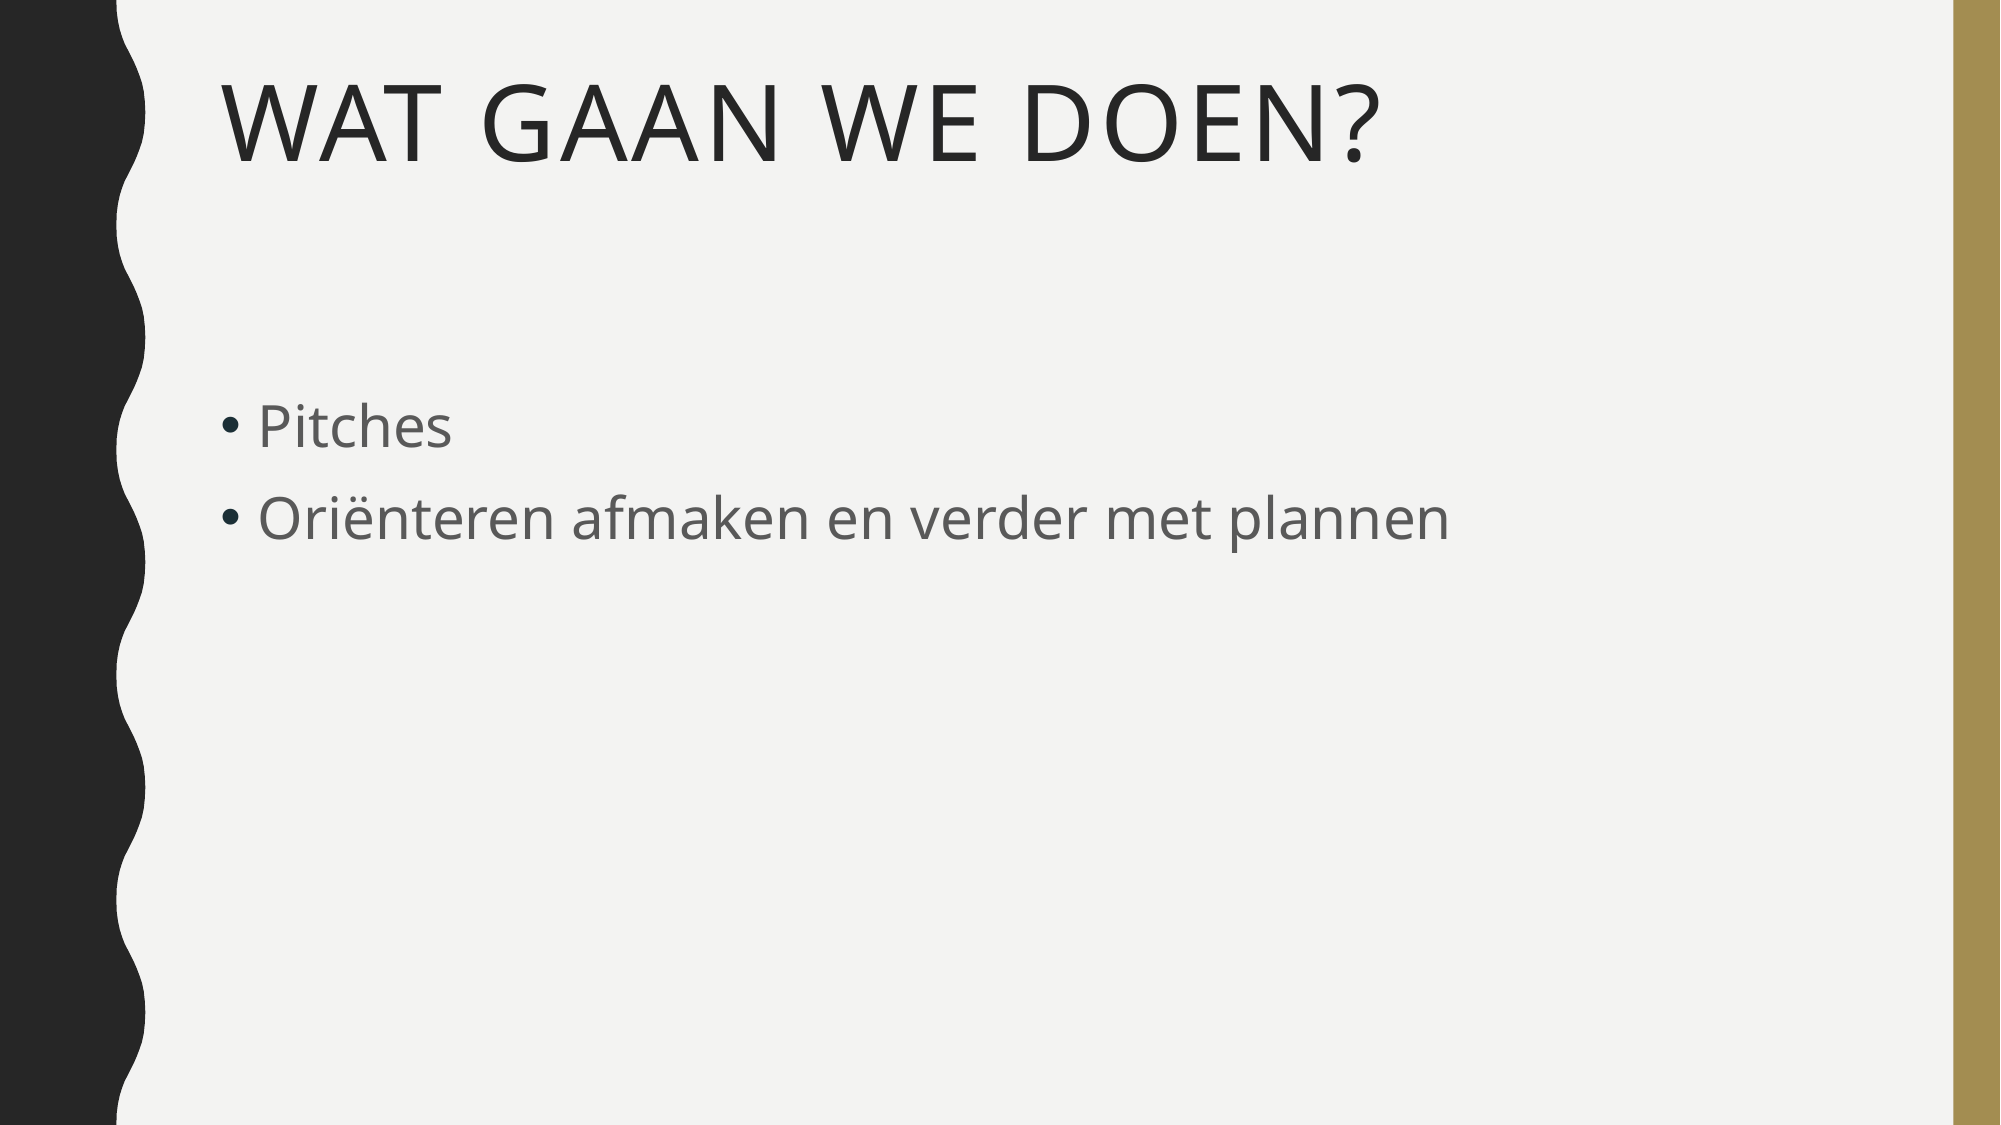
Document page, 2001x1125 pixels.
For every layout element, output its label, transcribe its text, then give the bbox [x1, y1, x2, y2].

title Wat gaan we doen? [205, 62, 1875, 308]
list Pitches Oriënteren afmaken en verder met plannen [205, 375, 1875, 965]
